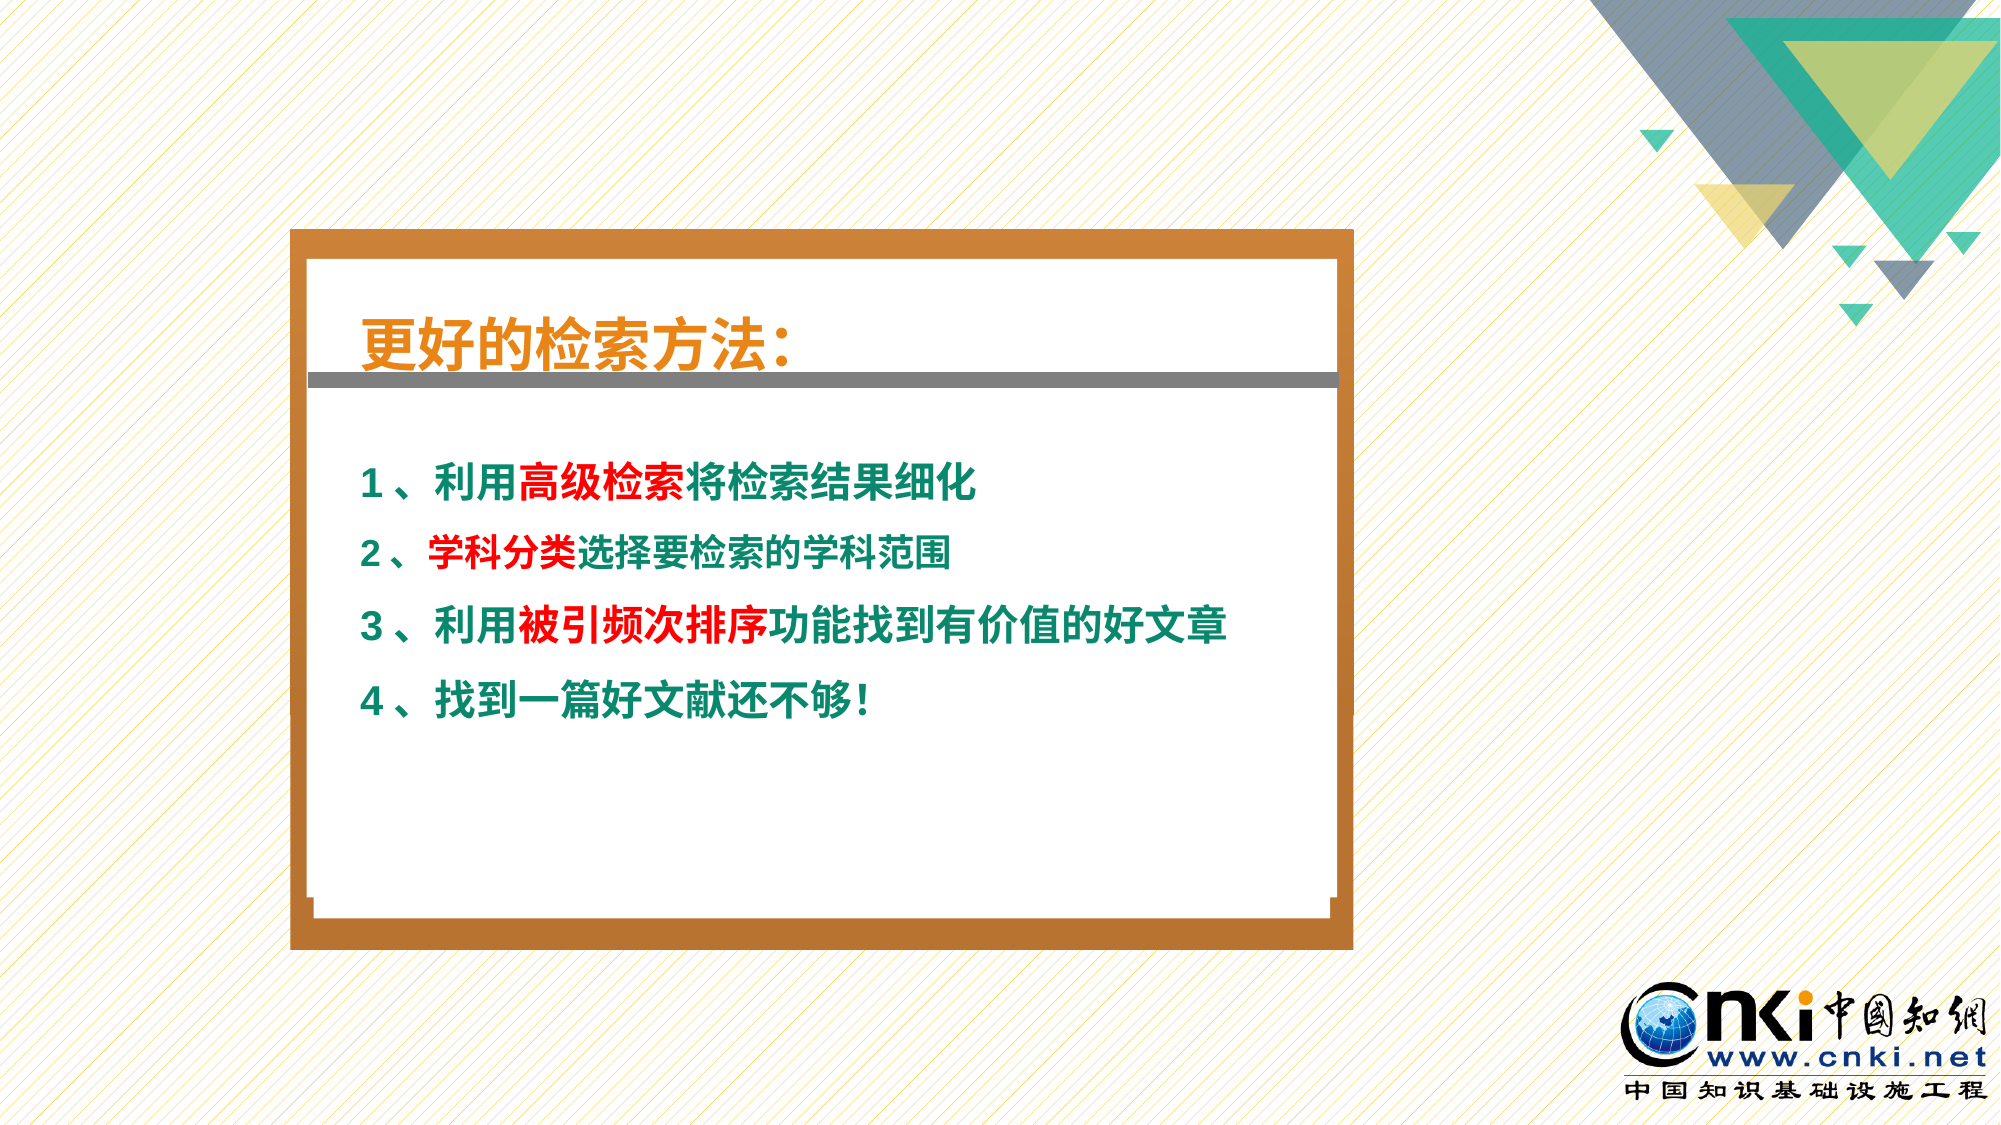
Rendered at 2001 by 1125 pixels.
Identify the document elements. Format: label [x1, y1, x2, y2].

picture [1589, 958, 2001, 1125]
text_box [290, 229, 1354, 950]
